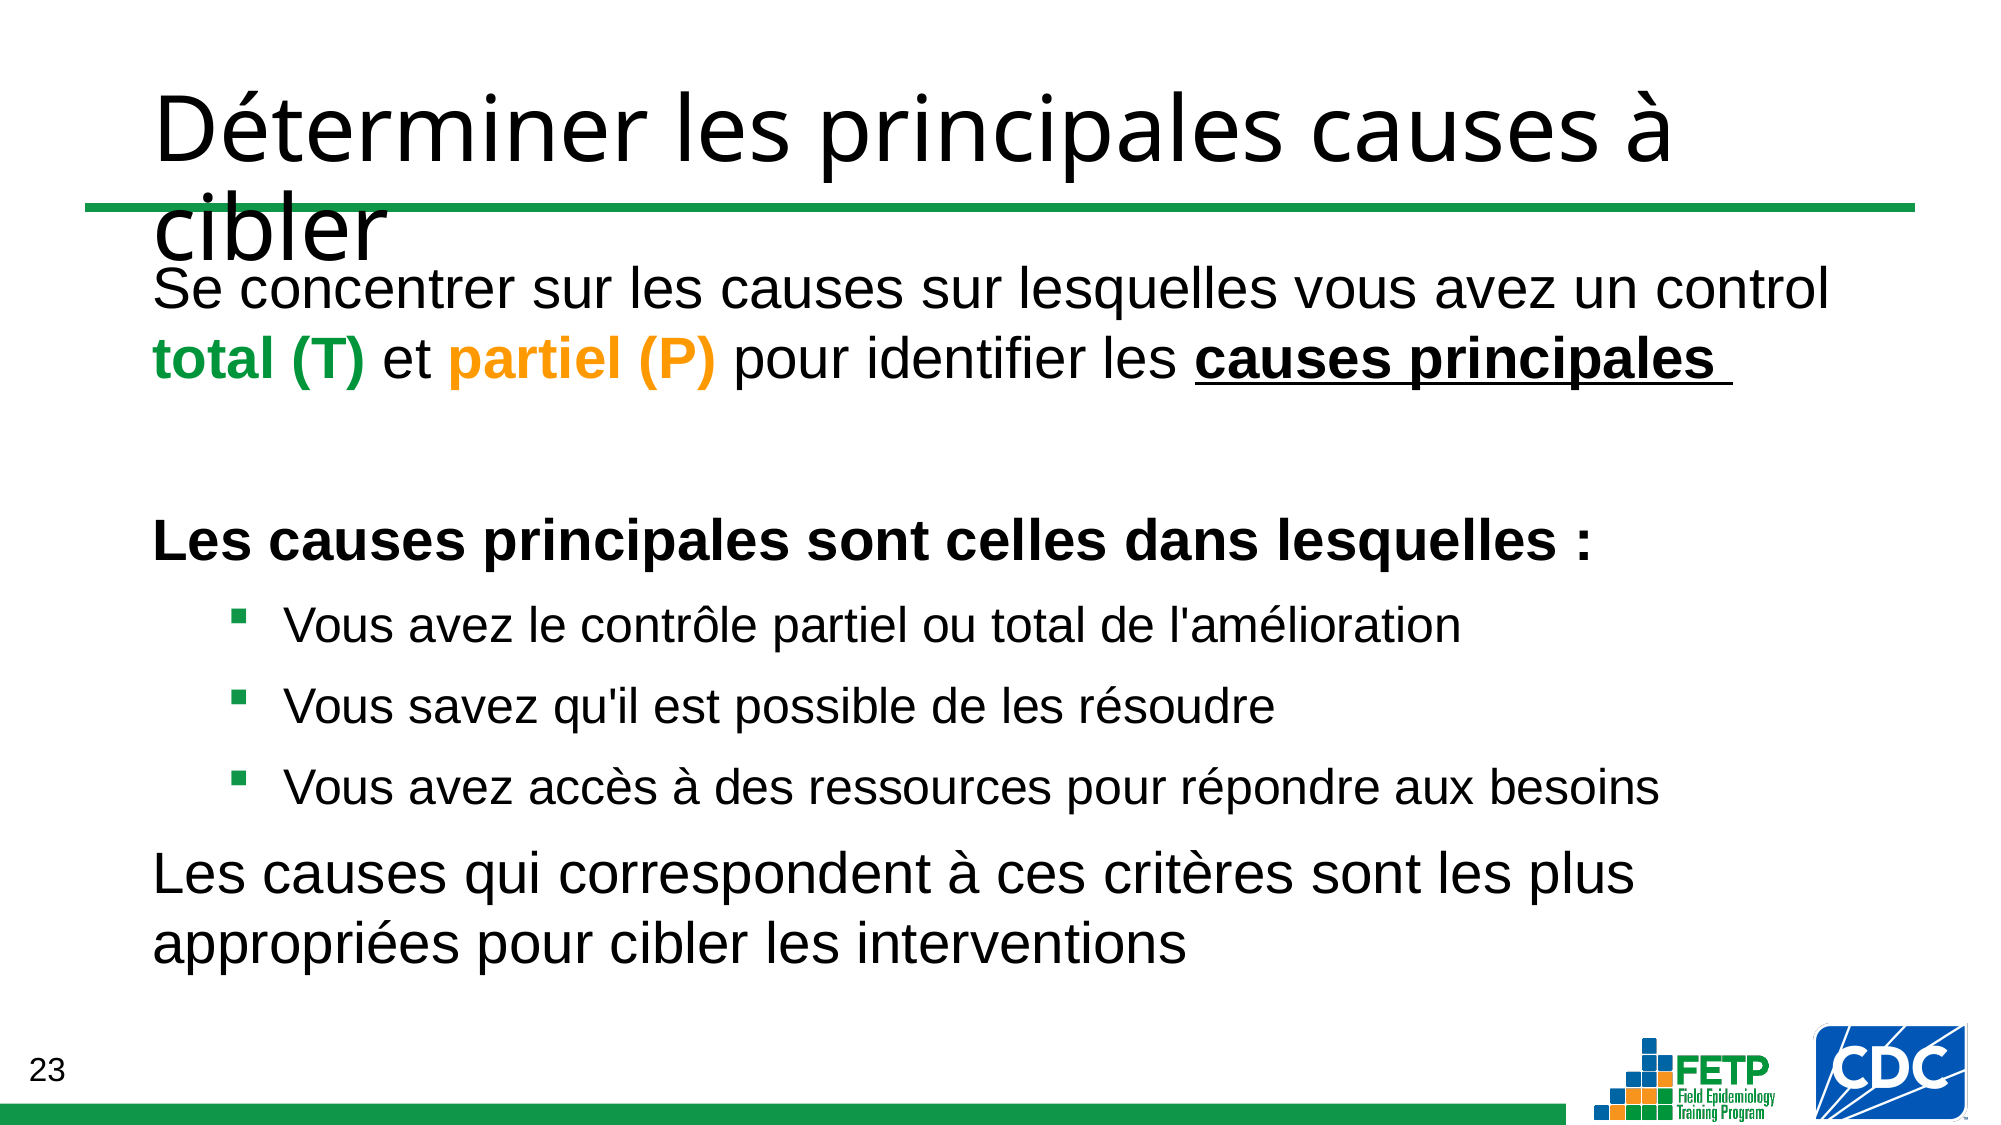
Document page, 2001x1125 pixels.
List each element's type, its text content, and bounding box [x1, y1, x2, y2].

title Déterminer les principales causes à cibler [137, 75, 1863, 207]
picture [1813, 1023, 1968, 1122]
list Se concentrer sur les causes sur lesquelles vous avez un control total (T) et partiel (P) pour identifier les causes principales Les causes principales sont celles dans lesquelles : Vous avez le contrôle partiel ou total de l'amélioration Vous savez qu'il est possible de les résoudre Vous avez accès à des ressources pour répondre aux besoins Les causes qui correspondent à ces critères sont les plus appropriées pour cibler les interventions [137, 242, 1953, 1004]
picture [1594, 1038, 1775, 1122]
